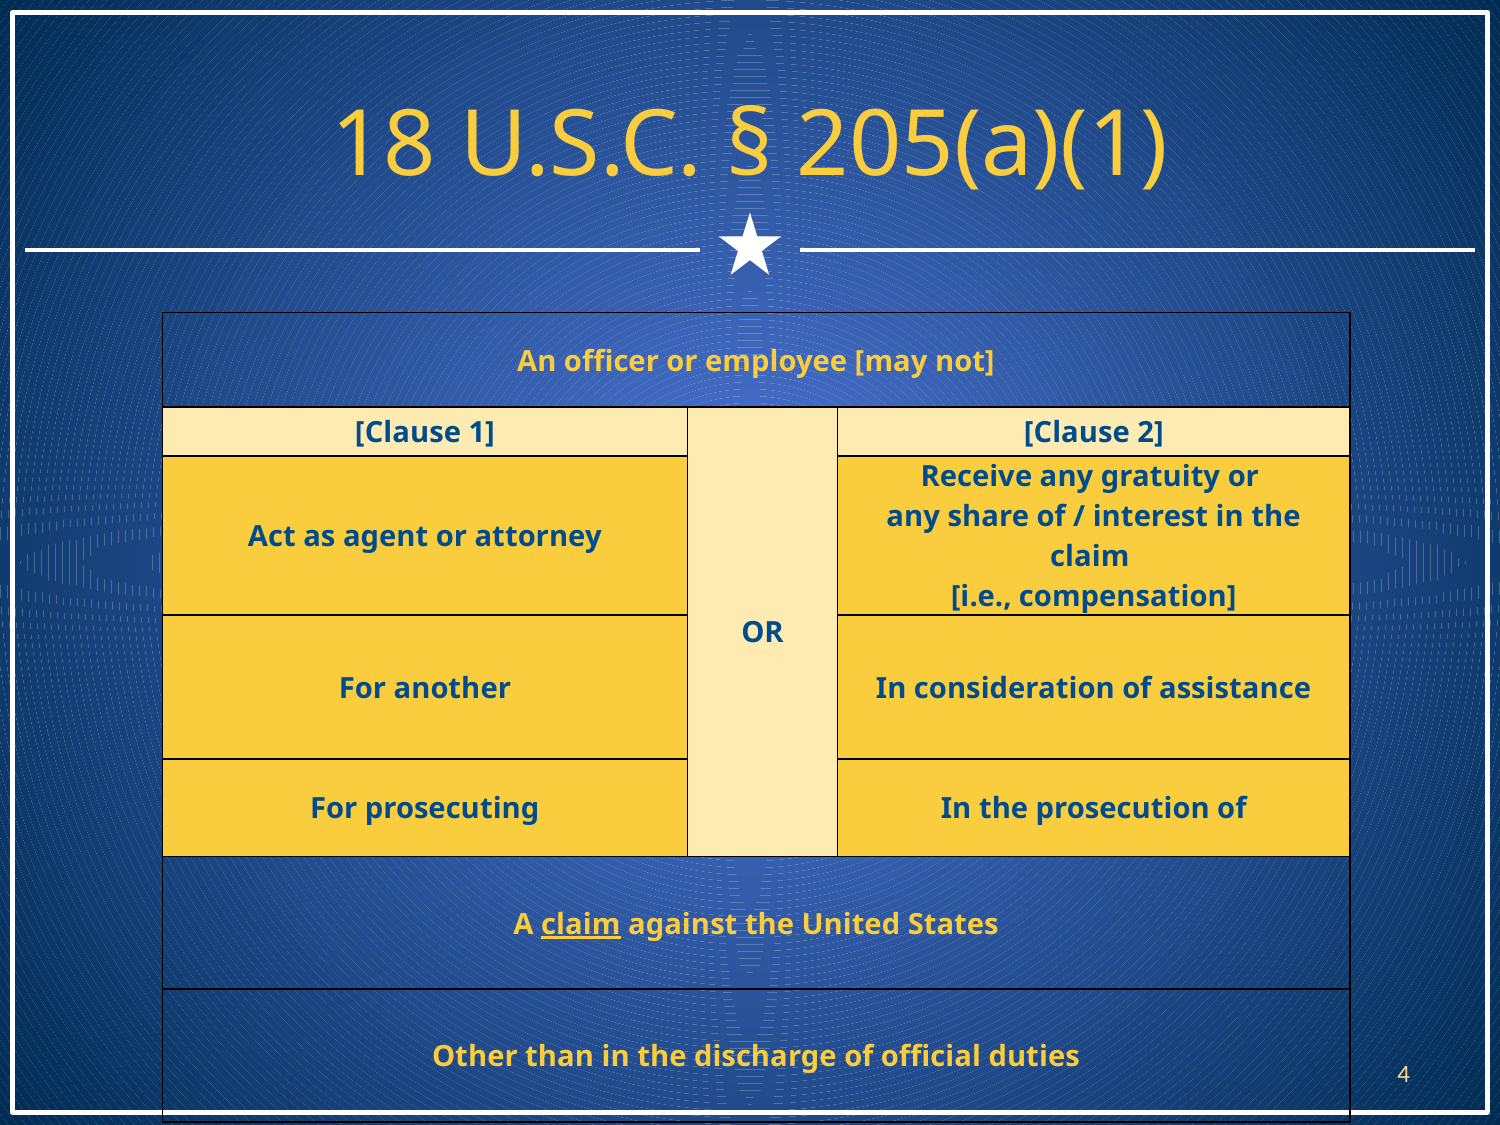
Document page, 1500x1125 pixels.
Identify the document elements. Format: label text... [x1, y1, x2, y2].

table_cell OR [688, 408, 837, 856]
table_cell In consideration of assistance [838, 616, 1349, 758]
title 18 U.S.C. § 205(a)(1) [75, 45, 1425, 233]
table_cell [Clause 2] [838, 408, 1349, 455]
table_cell Other than in the discharge of official duties [163, 990, 1349, 1121]
table_cell Receive any gratuity or any share of / interest in the claim [i.e., compensation] [838, 457, 1349, 614]
table_cell Act as agent or attorney [163, 457, 687, 614]
table_cell A claim against the United States [163, 857, 1349, 988]
table_cell For prosecuting [163, 760, 687, 856]
slide_number 4 [1351, 1042, 1425, 1103]
table_header An officer or employee [may not] [163, 313, 1349, 406]
table_cell For another [163, 616, 687, 758]
table_cell [Clause 1] [163, 408, 687, 455]
table_cell In the prosecution of [838, 760, 1349, 856]
